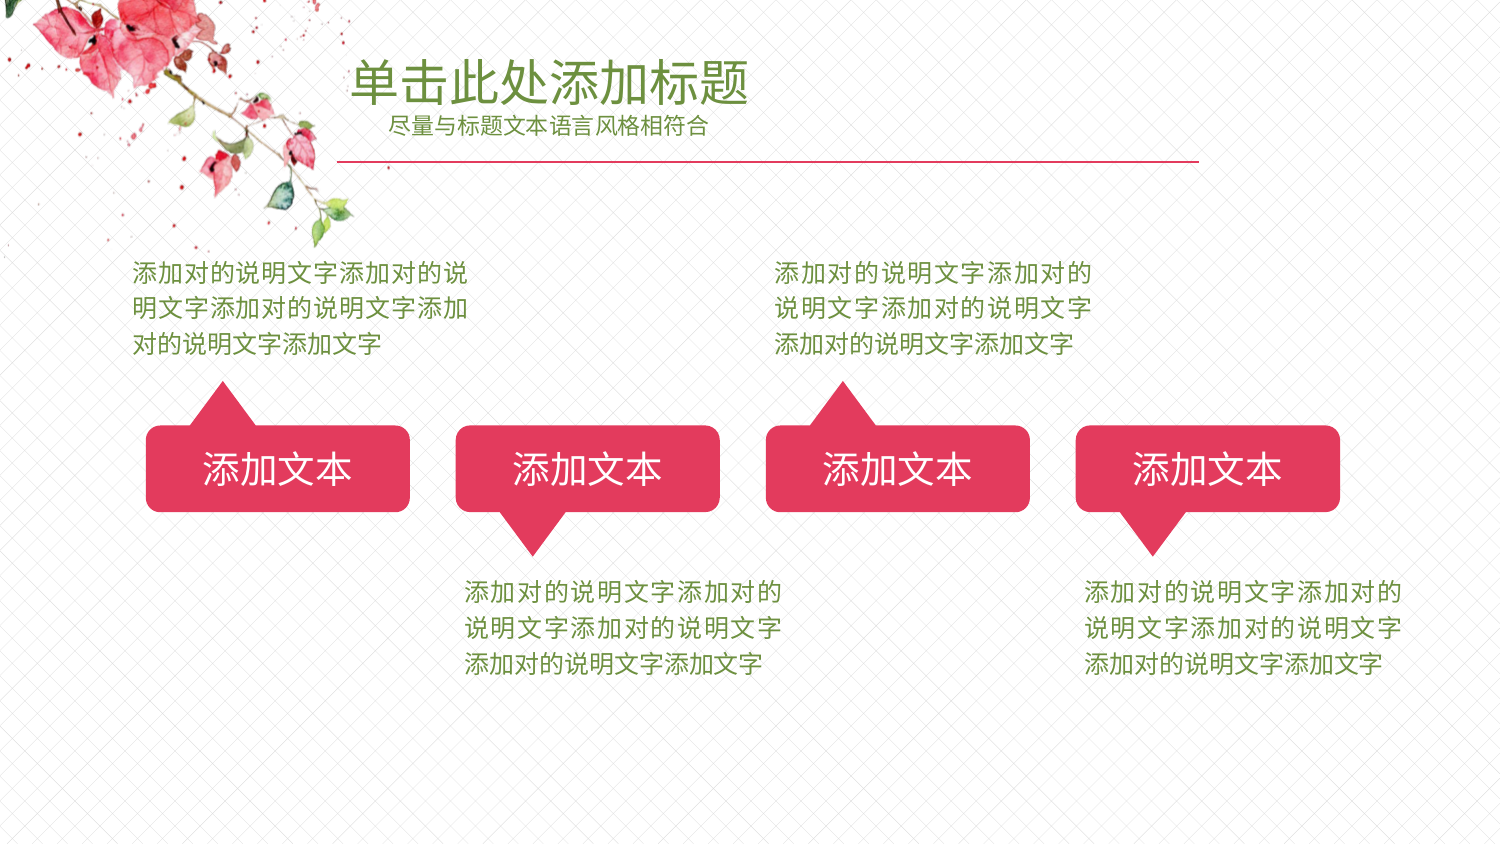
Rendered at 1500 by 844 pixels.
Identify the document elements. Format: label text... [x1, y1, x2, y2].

text_box 添加文本 [763, 378, 1033, 515]
text_box 添加对的说明文字添加对的说明文字添加对的说明文字添加对的说明文字添加文字 [123, 234, 477, 376]
picture [0, 0, 394, 284]
text_box 添加文本 [453, 423, 722, 511]
text_box 添加文本 [143, 378, 412, 515]
text_box 添加文本 [1073, 423, 1343, 511]
text_box 添加对的说明文字添加对的说明文字添加对的说明文字添加对的说明文字添加文字 [1075, 511, 1412, 738]
text_box 添加对的说明文字添加对的说明文字添加对的说明文字添加对的说明文字添加文字 [765, 234, 1102, 376]
text_box 单击此处添加标题 尽量与标题文本语言风格相符合 [398, 43, 798, 147]
text_box 添加对的说明文字添加对的说明文字添加对的说明文字添加对的说明文字添加文字 [455, 511, 792, 738]
